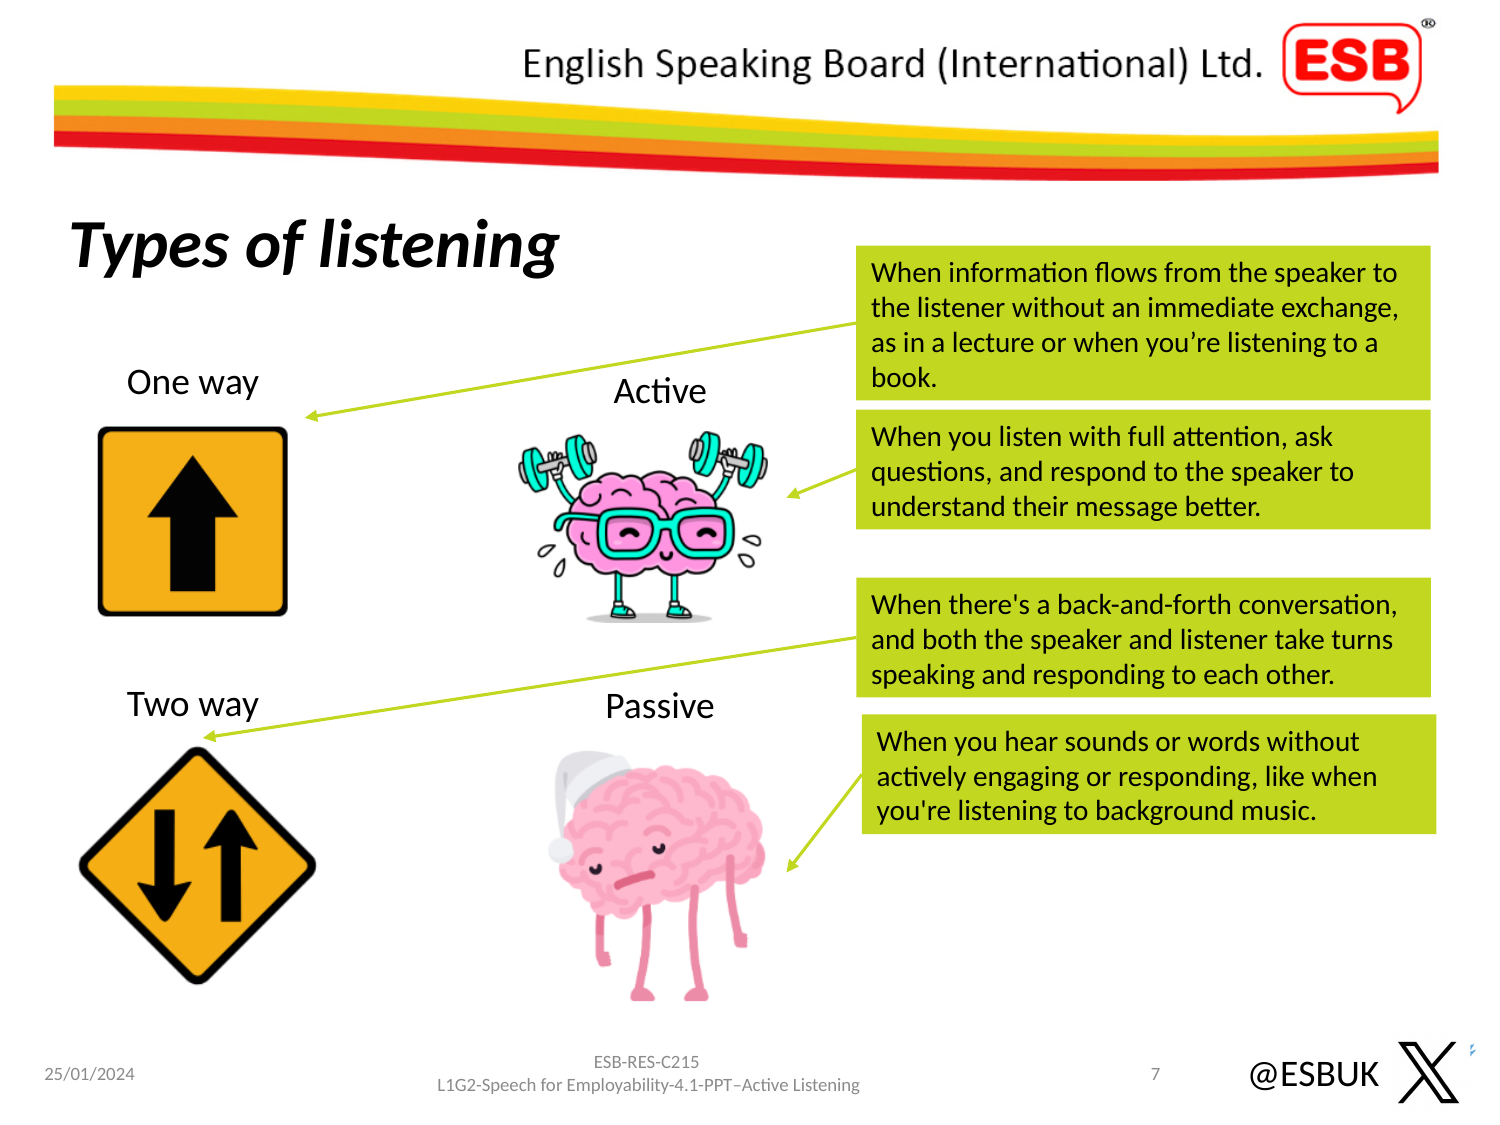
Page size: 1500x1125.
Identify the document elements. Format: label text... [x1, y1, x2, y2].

text_box Two way [112, 671, 202, 731]
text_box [786, 470, 857, 498]
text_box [786, 775, 862, 873]
text_box When you hear sounds or words without actively engaging or responding, like when you're listening to background music. [861, 714, 1437, 835]
footer ESB-RES-C215 L1G2-Speech for Employability-4.1-PPT–Active Listening [395, 1042, 902, 1103]
slide_number 7 [930, 1042, 1176, 1103]
text_box When information flows from the speaker to the listener without an immediate exchange, as in a lecture or when you’re listening to a book. [856, 245, 1431, 401]
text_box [304, 324, 857, 418]
picture [495, 418, 803, 623]
picture [76, 414, 305, 629]
text_box When you listen with full attention, ask questions, and respond to the speaker to understand their message better. [856, 409, 1431, 530]
picture [76, 737, 330, 986]
text_box One way [112, 349, 304, 410]
picture [0, 0, 1500, 189]
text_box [202, 638, 857, 738]
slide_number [29, 1042, 367, 1103]
picture [1390, 1029, 1476, 1116]
picture [534, 738, 787, 1018]
title Types of listening [53, 186, 1347, 305]
text_box When there's a back-and-forth conversation, and both the speaker and listener take turns speaking and responding to each other. [856, 577, 1431, 698]
